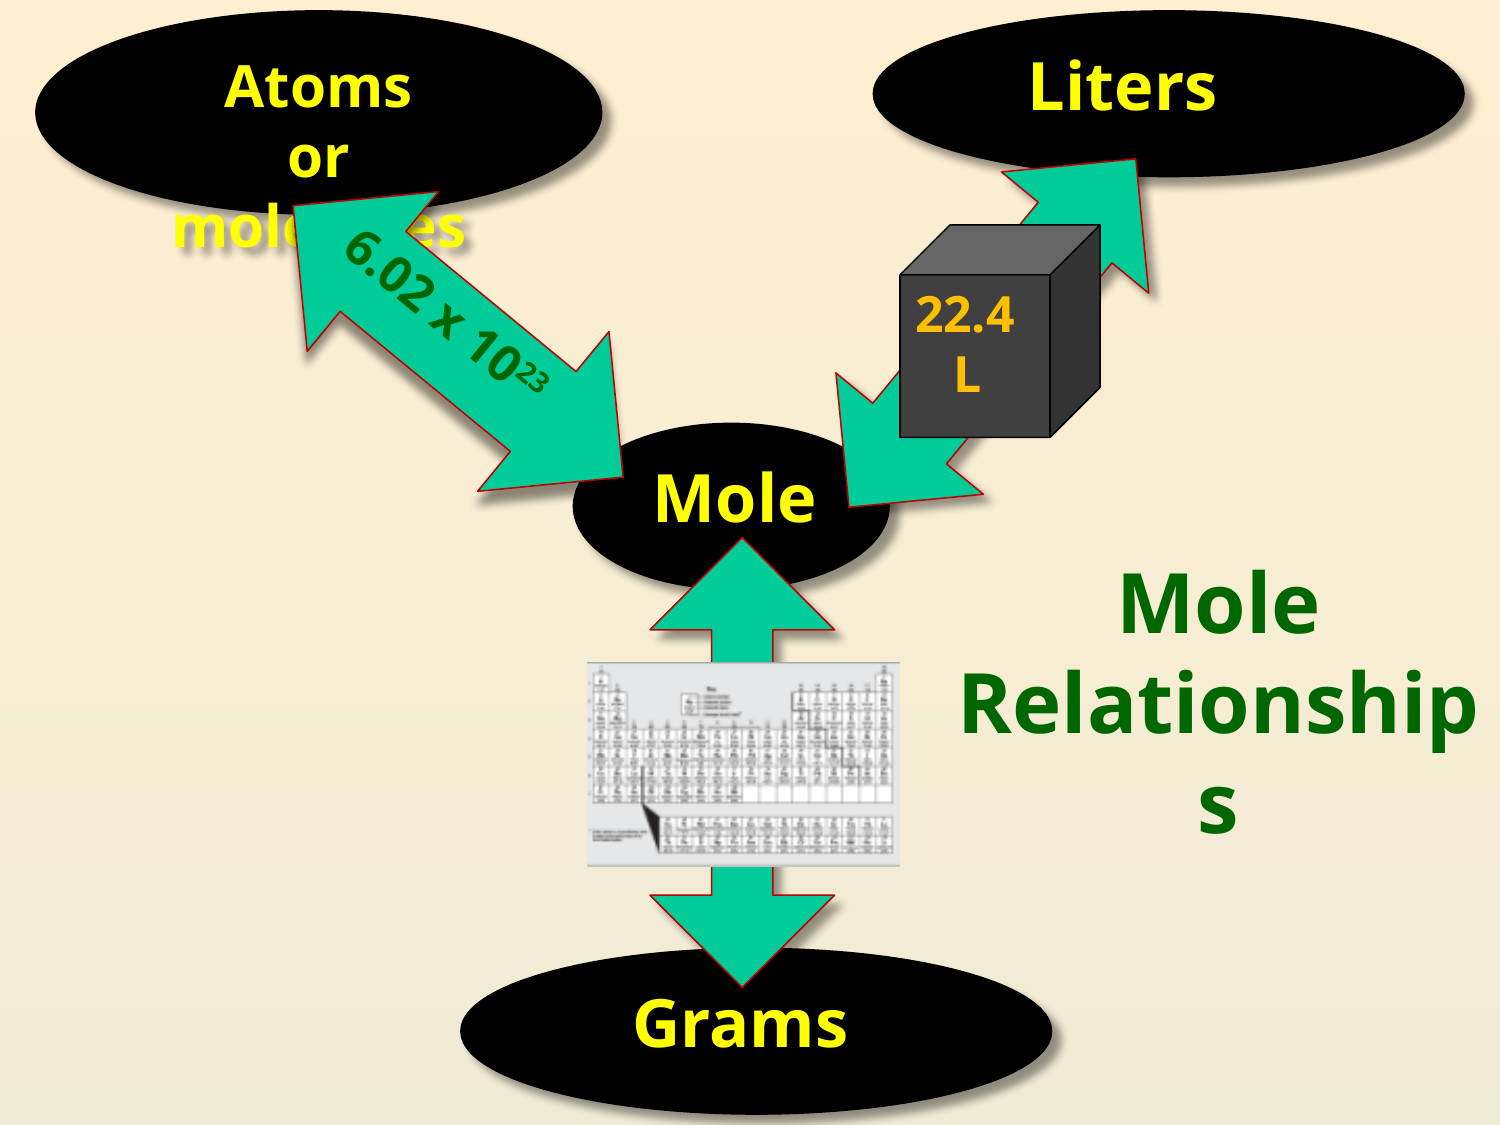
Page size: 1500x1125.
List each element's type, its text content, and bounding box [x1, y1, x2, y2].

text_box Liters [874, 12, 1463, 175]
text_box 22.4 L [900, 224, 1101, 438]
text_box 6.02 x 1023 [293, 191, 624, 492]
title Mole Relationships [937, 462, 1500, 938]
text_box Grams [462, 951, 1050, 1113]
text_box 22. 4 L [835, 370, 984, 508]
text_box Atoms or molecules [37, 12, 601, 213]
picture [587, 662, 901, 867]
text_box Atomic Mass [649, 875, 835, 988]
text_box 22. 4 L [1001, 158, 1149, 294]
text_box Atomic Mass [649, 537, 835, 660]
text_box Mole [574, 424, 886, 585]
